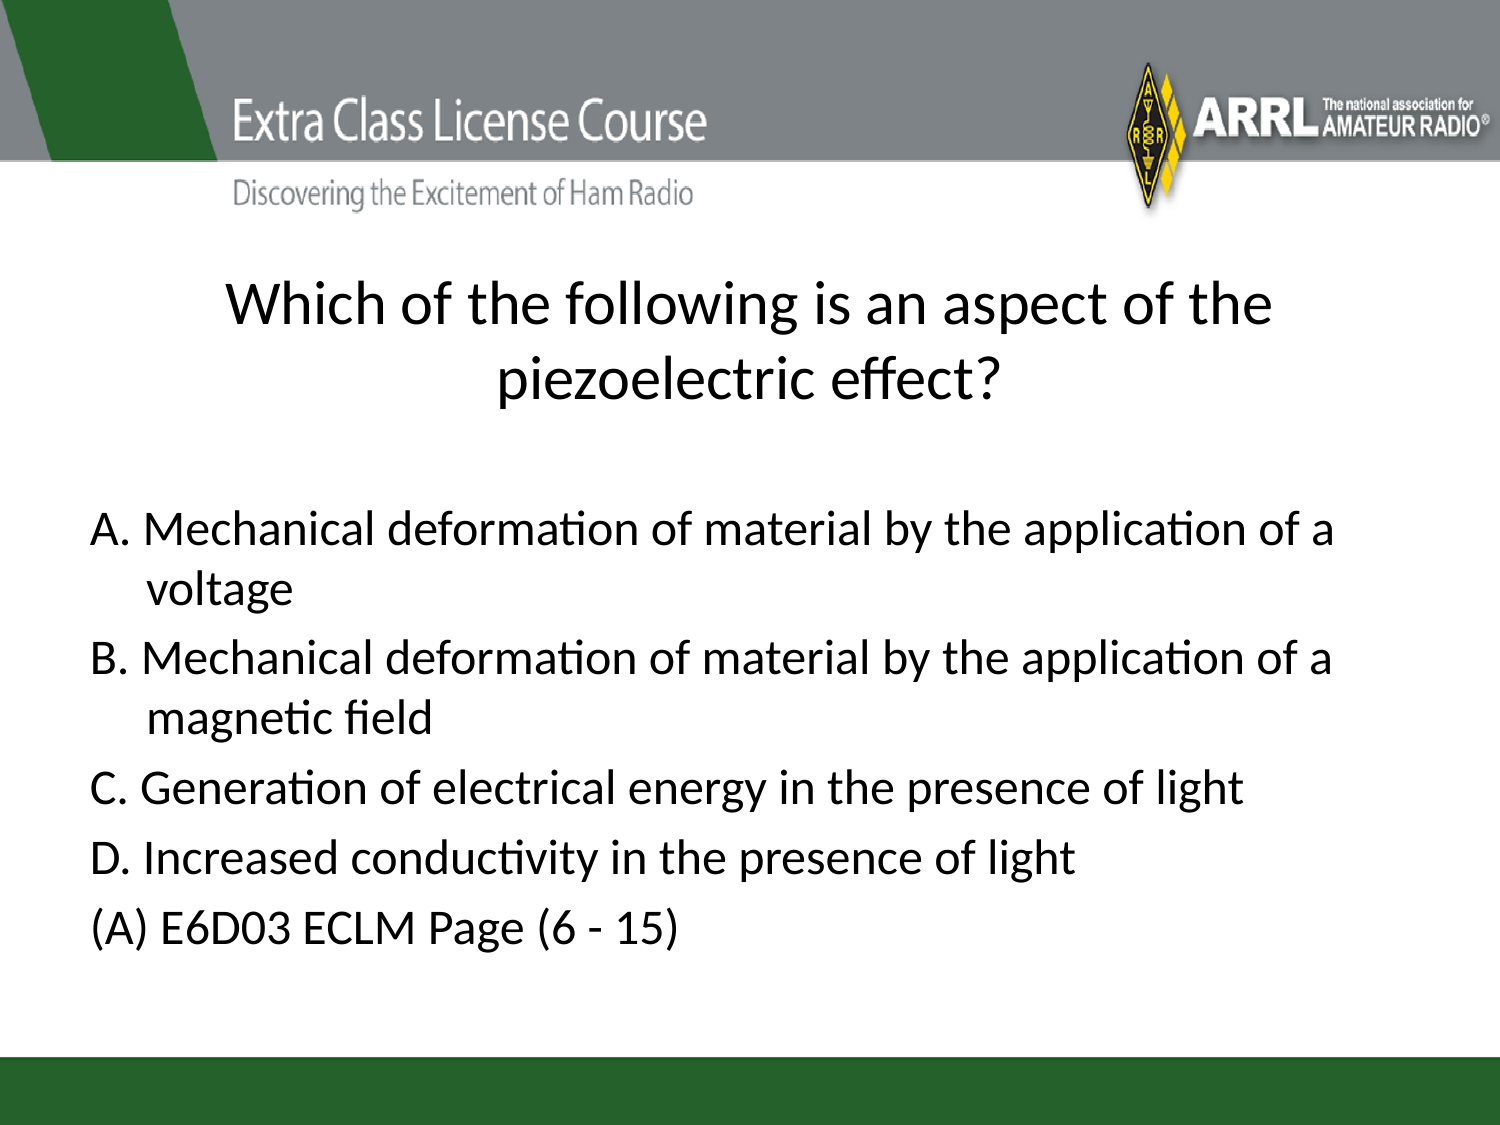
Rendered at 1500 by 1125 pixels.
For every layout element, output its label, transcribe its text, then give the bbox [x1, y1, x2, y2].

title Which of the following is an aspect of the piezoelectric effect? [75, 254, 1425, 435]
list A. Mechanical deformation of material by the application of a voltage B. Mechanical deformation of material by the application of a magnetic field C. Generation of electrical energy in the presence of light D. Increased conductivity in the presence of light (A) E6D03 ECLM Page (6 - 15) [75, 487, 1425, 1005]
picture [0, 0, 1500, 1125]
